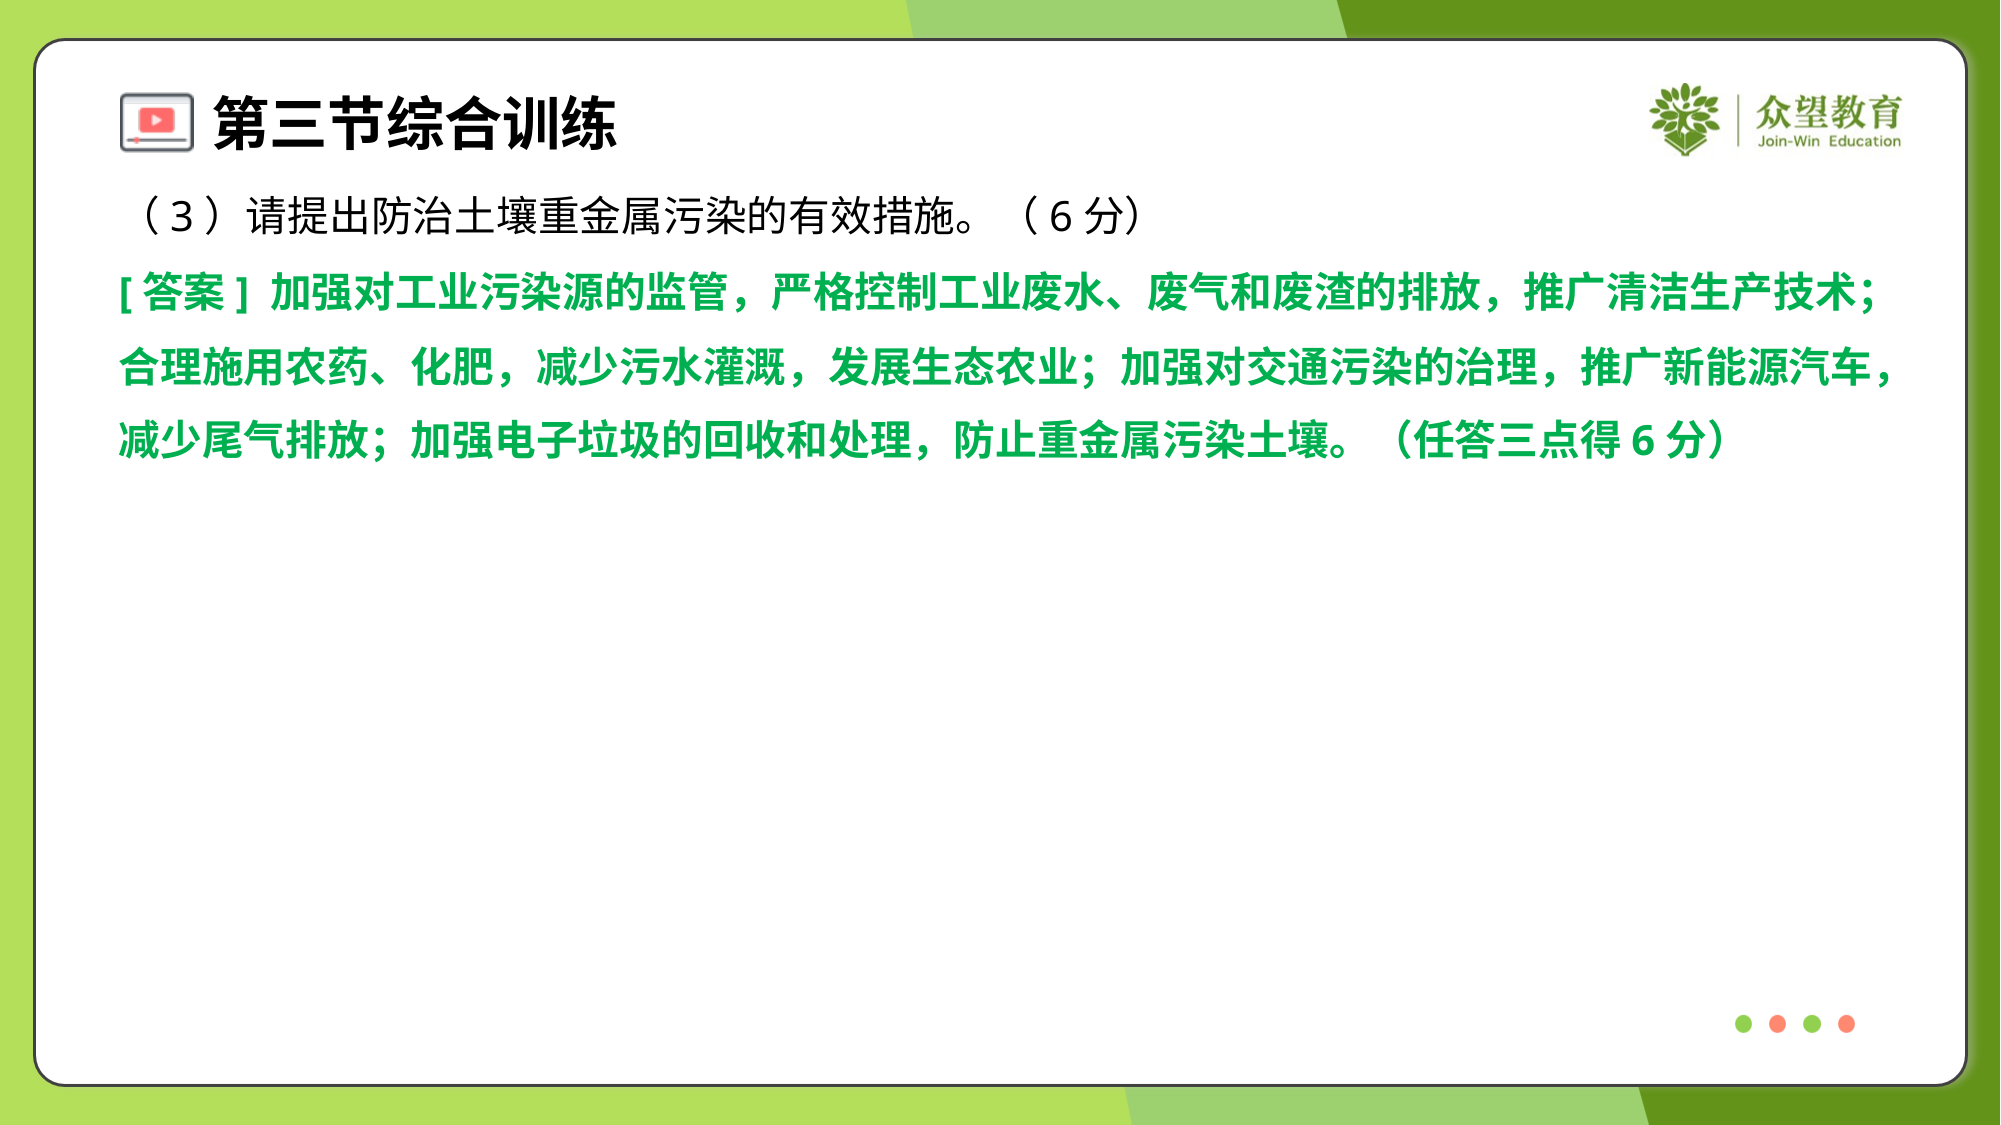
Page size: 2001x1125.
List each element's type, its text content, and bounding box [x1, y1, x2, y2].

text_box （3）请提出防治土壤重金属污染的有效措施。（6分） [118, 164, 1883, 232]
text_box [答案] 加强对工业污染源的监管，严格控制工业废水、废气和废渣的排放，推广清洁生产技术； 合理施用农药、化肥，减少污水灌溉，发展生态农业；加强对交通污染的治理，推广新能源汽车， 减少尾气排放；加强电子垃圾的回收和处理，防止重金属污染土壤。（任答三点得6分） [118, 240, 1883, 457]
picture [0, 0, 2000, 1125]
